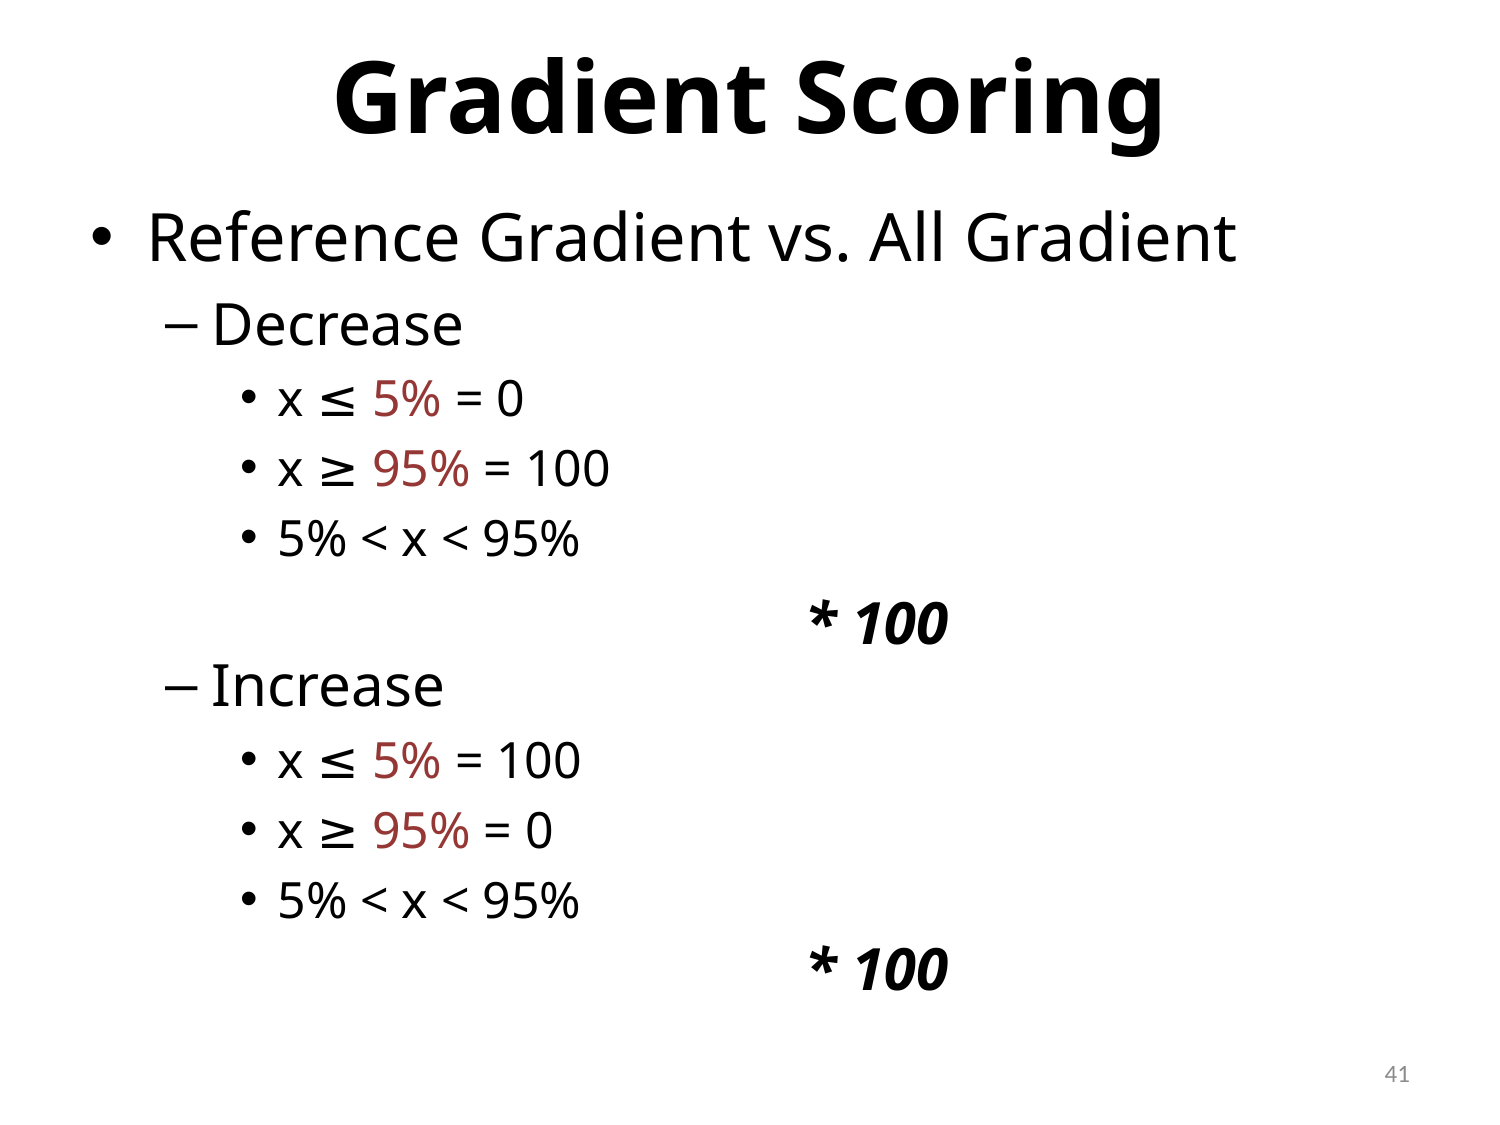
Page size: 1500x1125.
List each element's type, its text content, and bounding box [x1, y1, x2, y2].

list Reference Gradient vs. All Gradient Decrease x ≤ 5% = 0 x ≥ 95% = 100 5% < x < 95% Increase x ≤ 5% = 100 x ≥ 95% = 0 5% < x < 95% [75, 187, 1263, 1088]
title Gradient Scoring [75, 0, 1425, 188]
slide_number 41 [1074, 1042, 1425, 1103]
